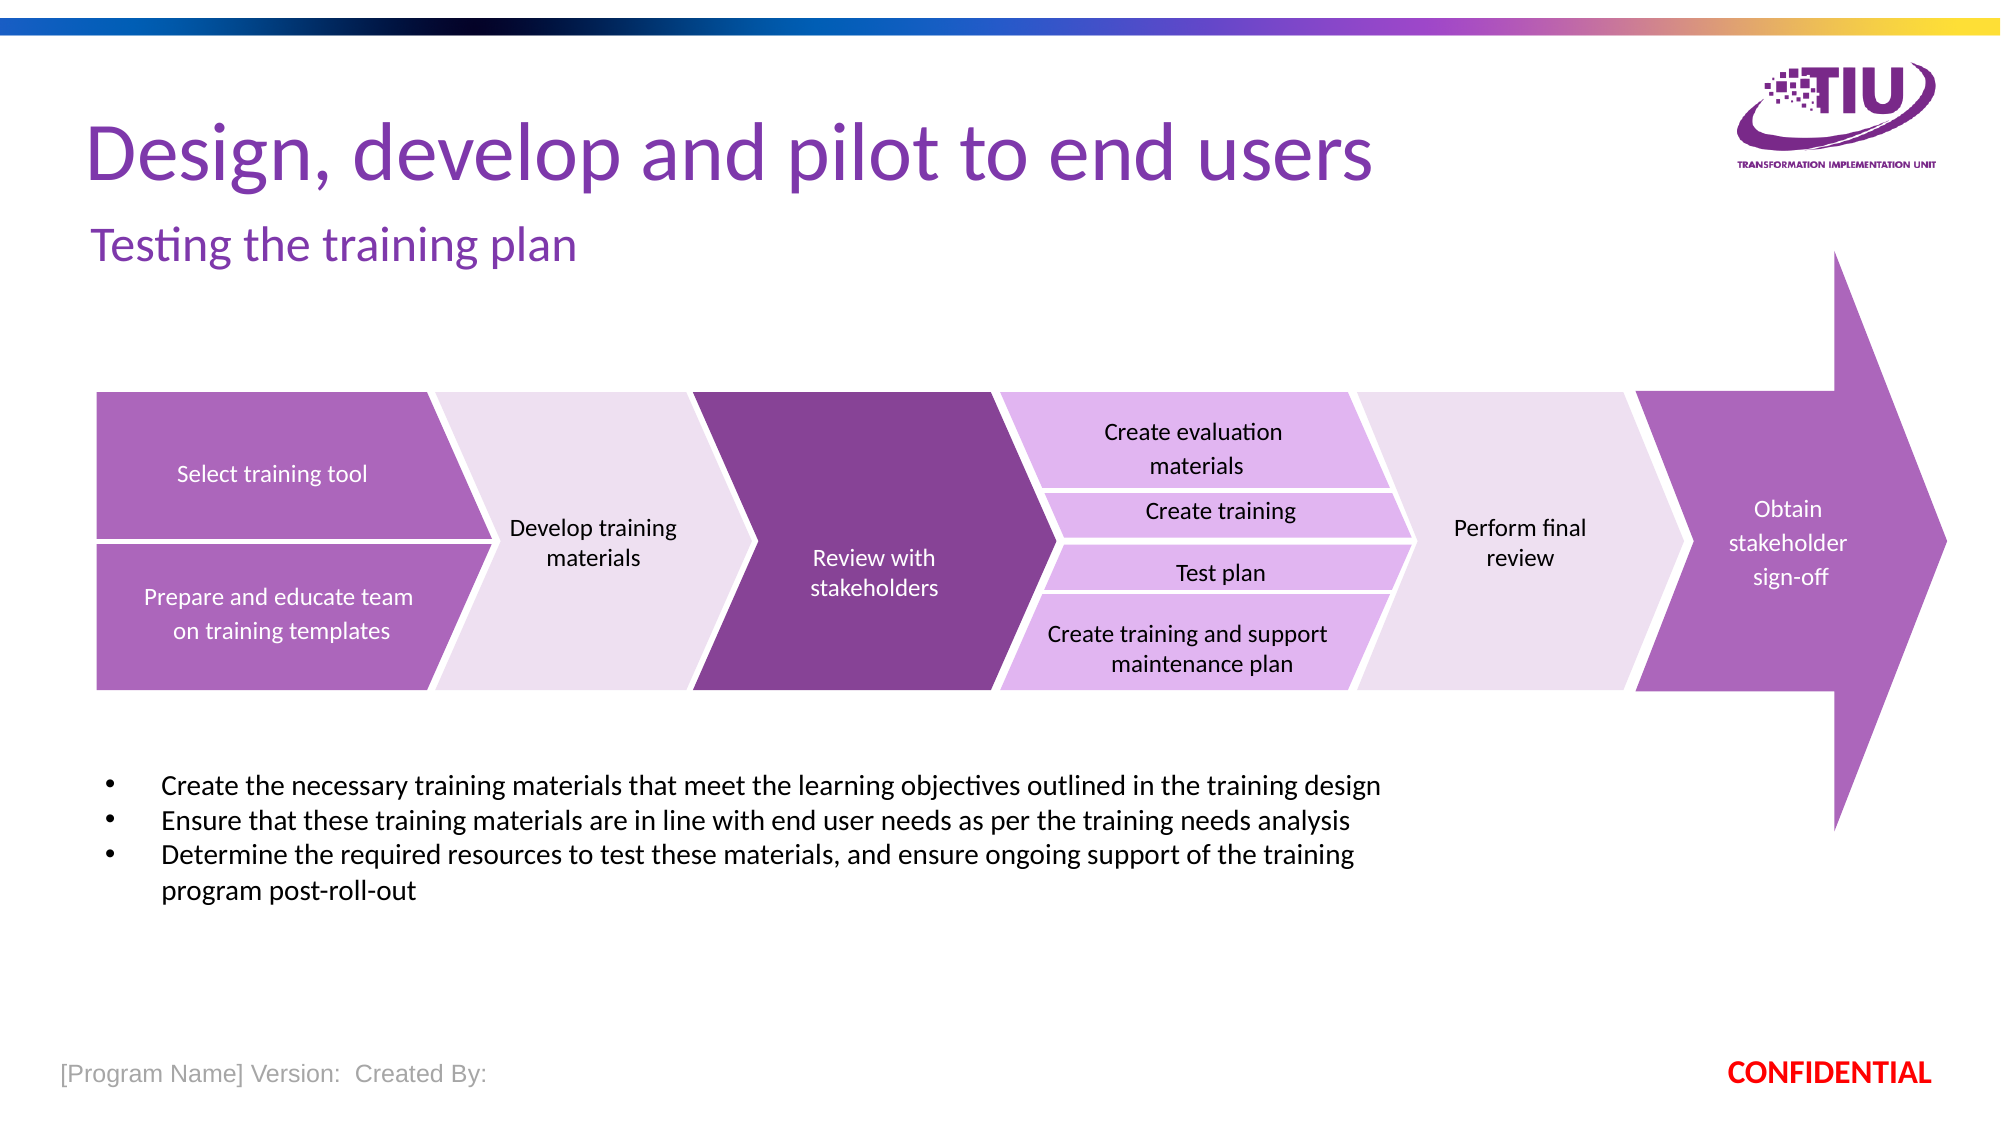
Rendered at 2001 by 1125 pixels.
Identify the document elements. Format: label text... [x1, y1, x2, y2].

text_box Testing the training plan [75, 204, 682, 248]
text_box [70, 250, 1948, 832]
text_box [Program Name] Version: Created By: [0, 1042, 549, 1103]
text_box Create the necessary training materials that meet the learning objectives outlined in the training design Ensure that these training materials are in line with end user needs as per the training needs analysis Determine the required resources to test these materials, and ensure ongoing support of the training program post-roll-out [90, 843, 1437, 914]
text_box Design, develop and pilot to end users [71, 90, 1690, 205]
text_box CONFIDENTIAL [1563, 1042, 1948, 1098]
picture [0, 0, 2001, 1125]
